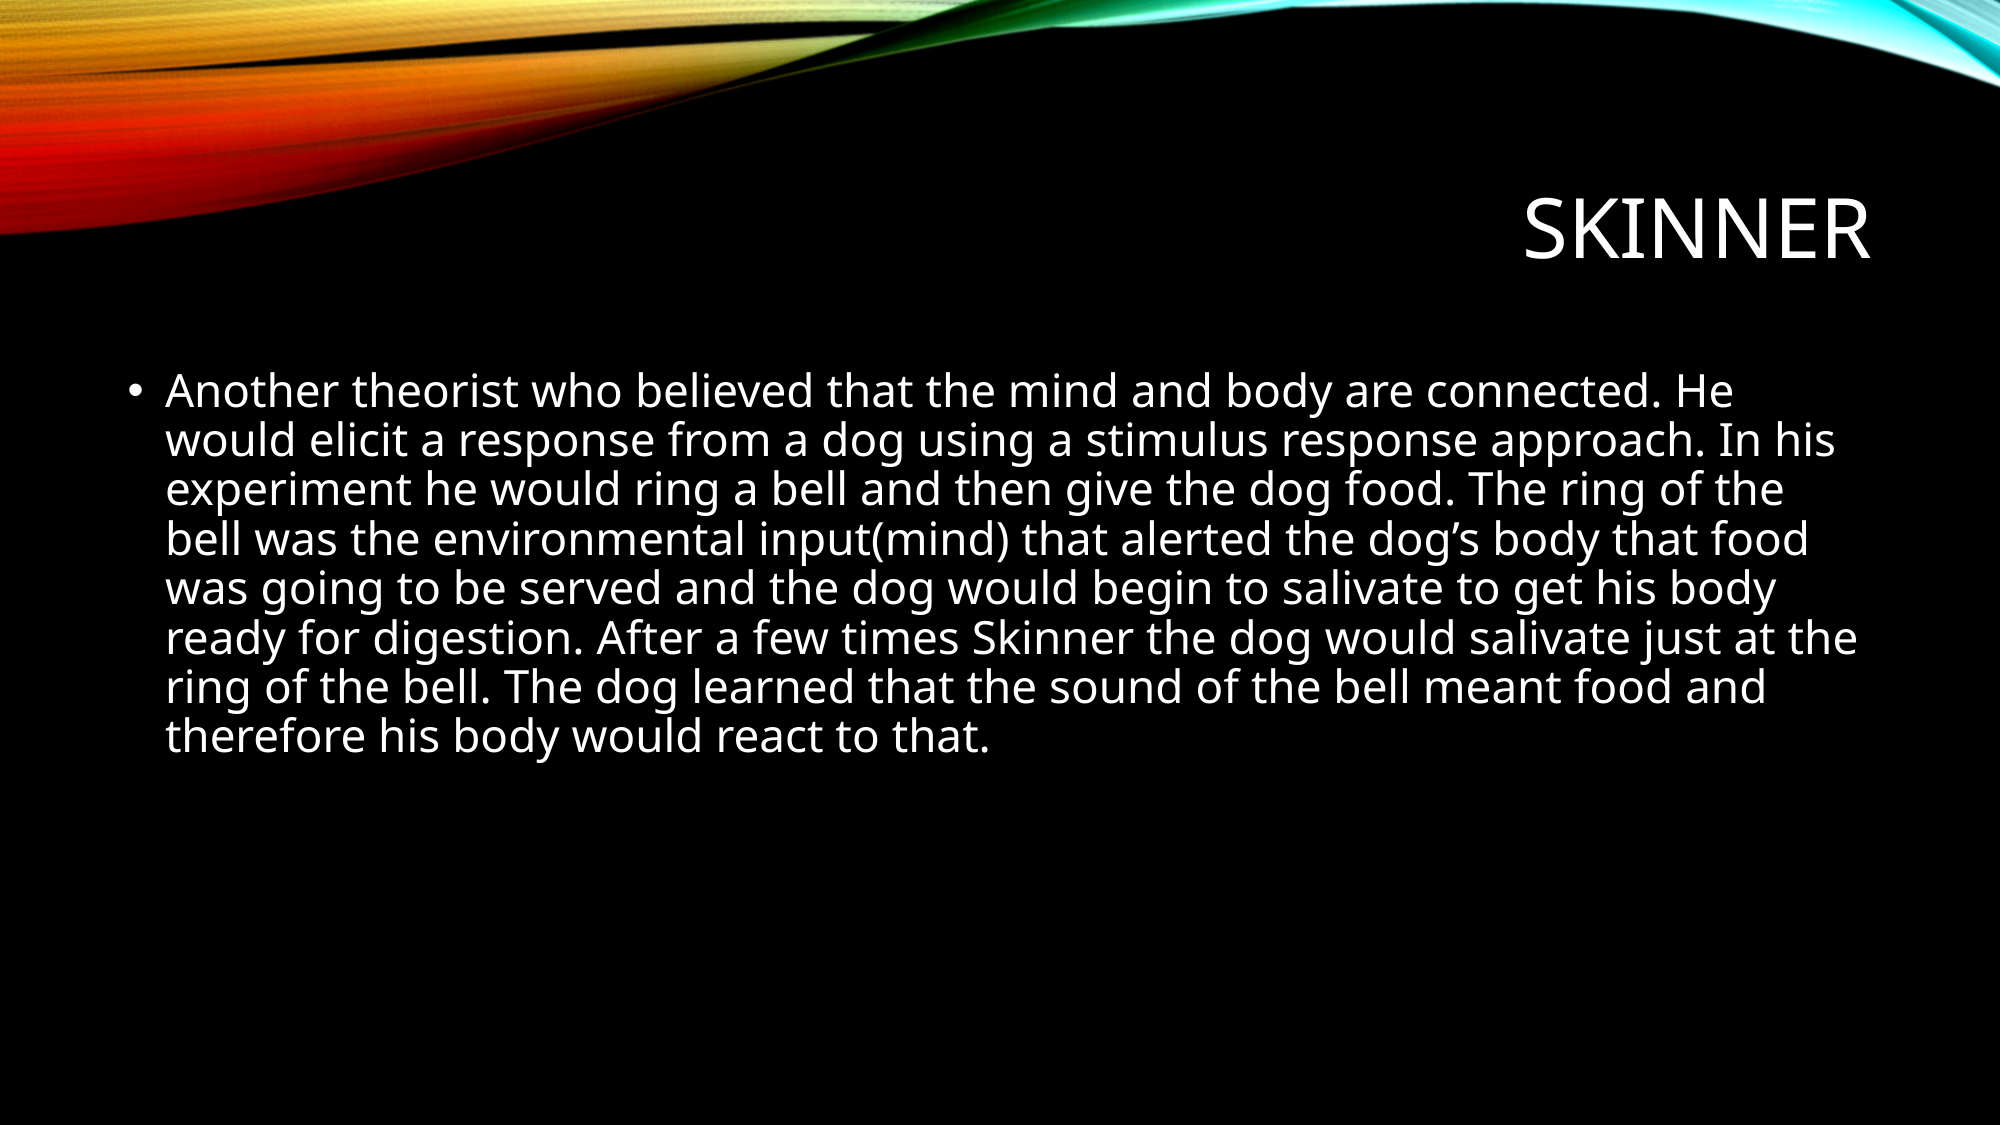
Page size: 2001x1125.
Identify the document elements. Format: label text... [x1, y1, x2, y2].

list Another theorist who believed that the mind and body are connected. He would elicit a response from a dog using a stimulus response approach. In his experiment he would ring a bell and then give the dog food. The ring of the bell was the environmental input(mind) that alerted the dog’s body that food was going to be served and the dog would begin to salivate to get his body ready for digestion. After a few times Skinner the dog would salivate just at the ring of the bell. The dog learned that the sound of the bell meant food and therefore his body would react to that. [112, 360, 1888, 1021]
title Skinner [474, 125, 1888, 338]
picture [0, 0, 2000, 237]
